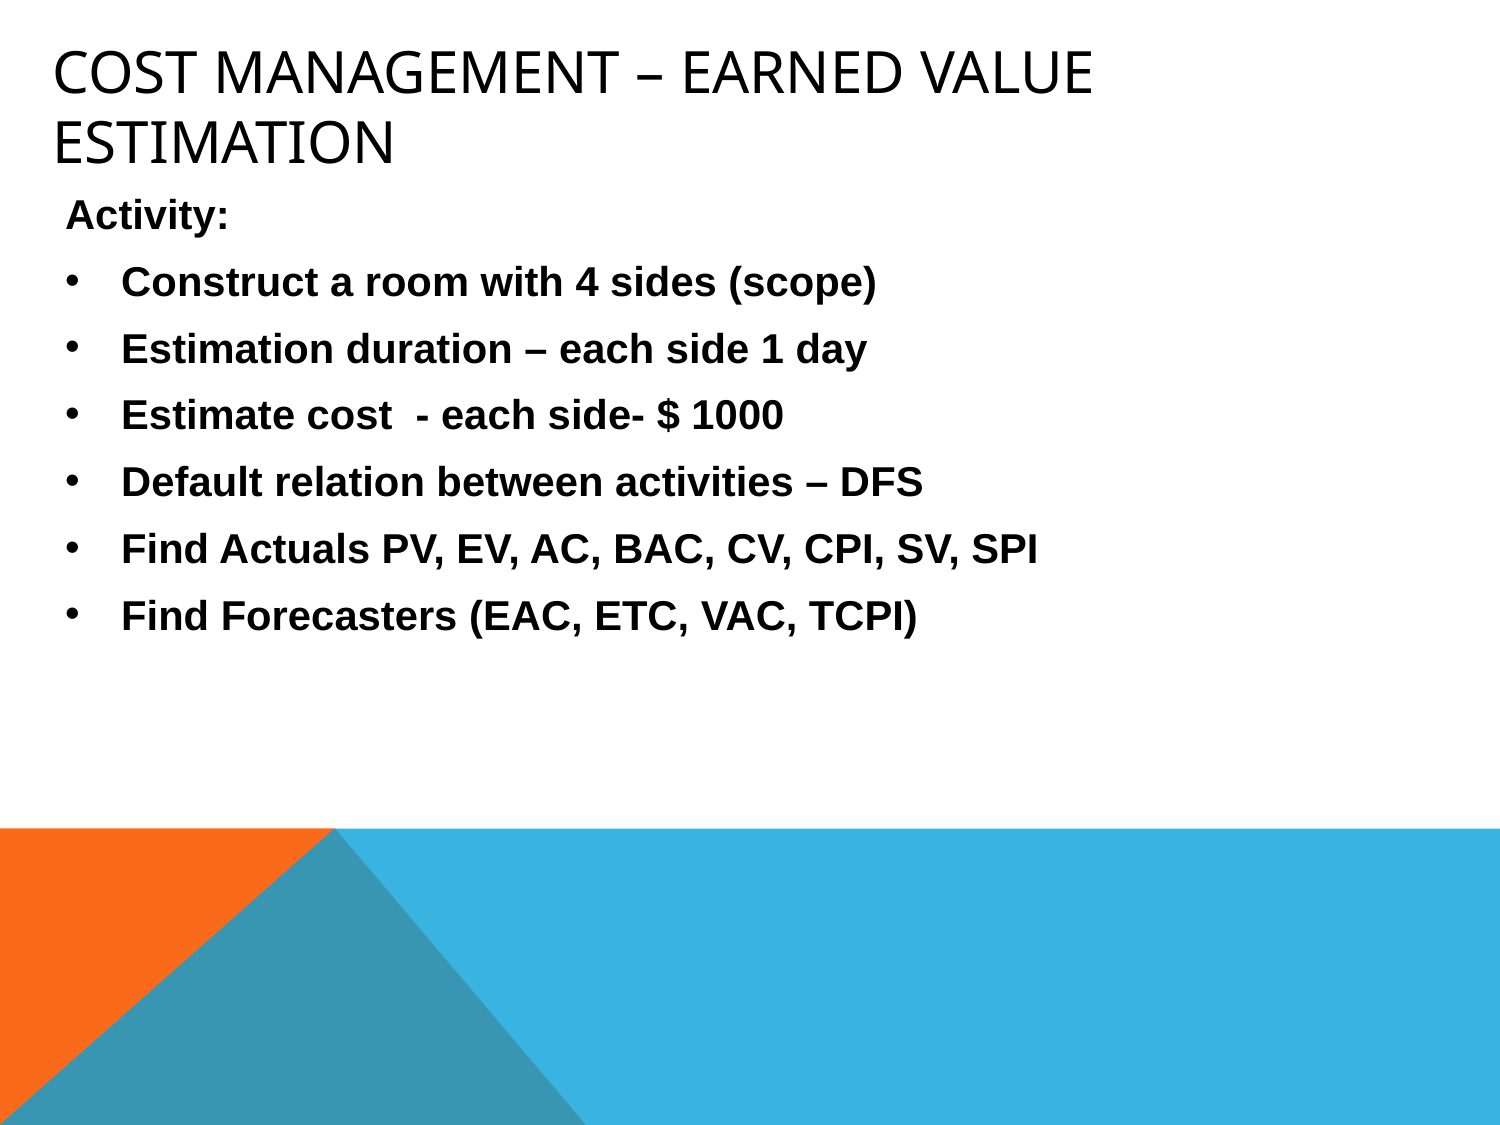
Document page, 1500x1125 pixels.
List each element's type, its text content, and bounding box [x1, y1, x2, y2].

title Cost management – earned value estimation [37, 60, 1369, 150]
list Activity: Construct a room with 4 sides (scope) Estimation duration – each side 1 day Estimate cost - each side- $ 1000 Default relation between activities – DFS Find Actuals PV, EV, AC, BAC, CV, CPI, SV, SPI Find Forecasters (EAC, ETC, VAC, TCPI) [50, 180, 1369, 768]
